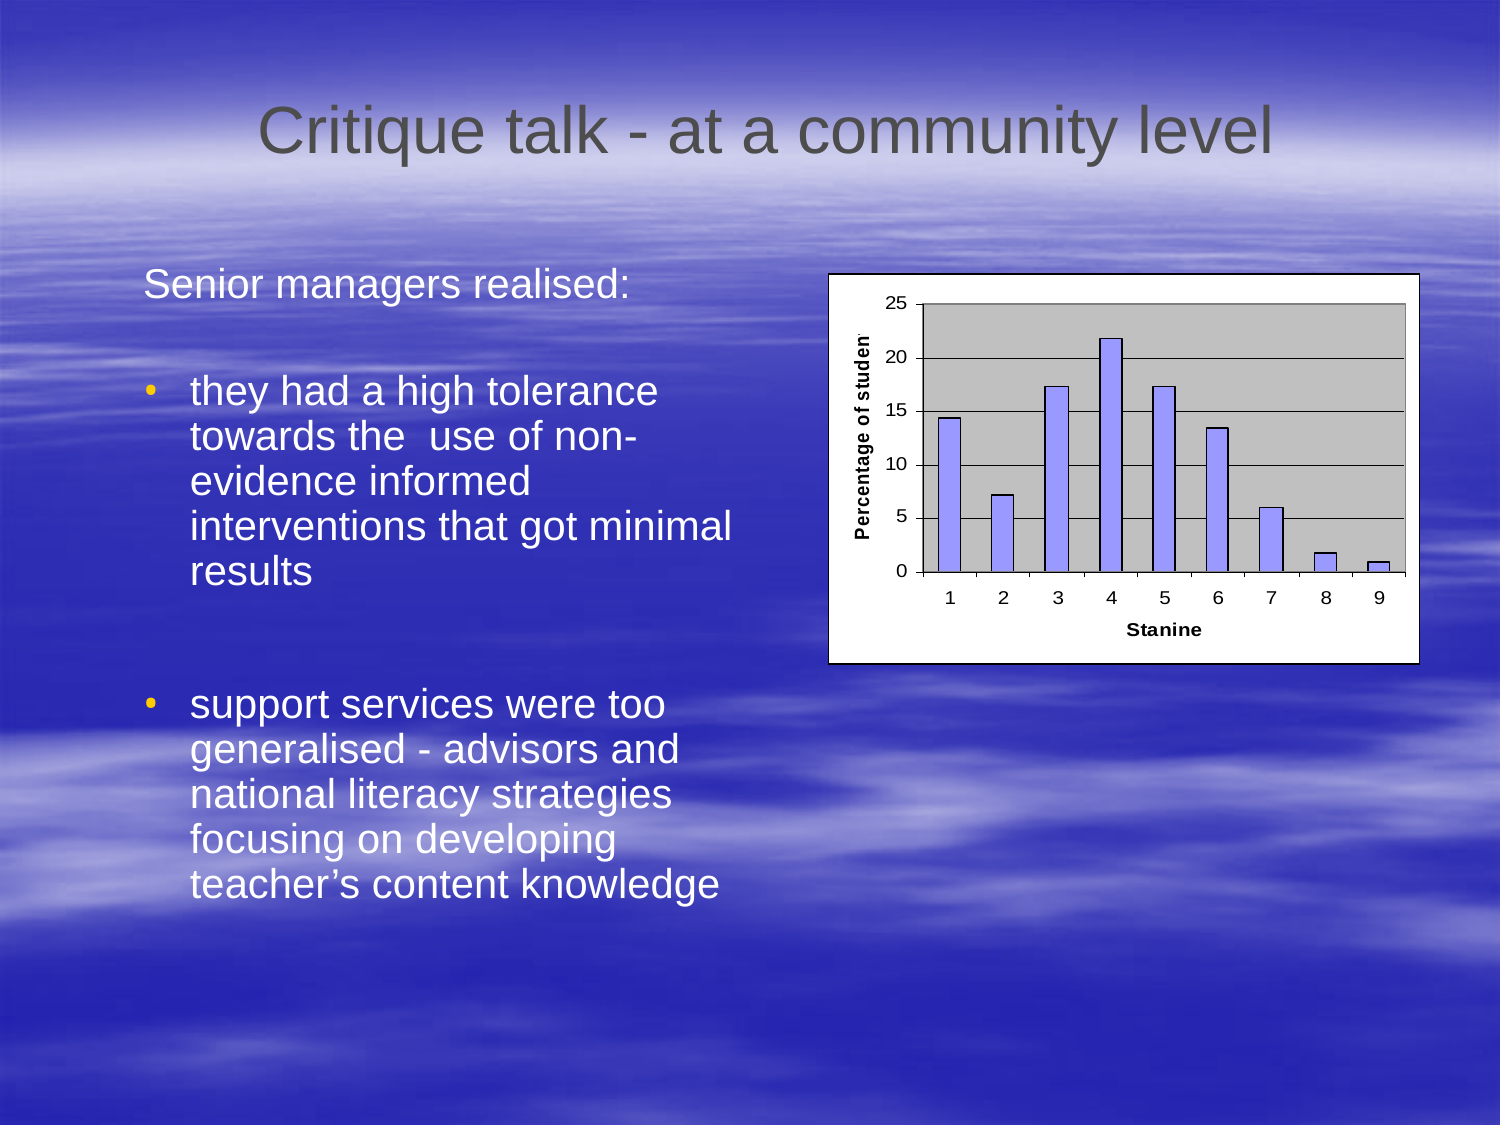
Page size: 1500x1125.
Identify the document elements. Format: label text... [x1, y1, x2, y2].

list Senior managers realised: they had a high tolerance towards the use of non-evidence informed interventions that got minimal results support services were too generalised - advisors and national literacy strategies focusing on developing teacher’s content knowledge [52, 255, 750, 1042]
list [820, 266, 1430, 672]
title Critique talk - at a community level [74, 44, 1500, 197]
